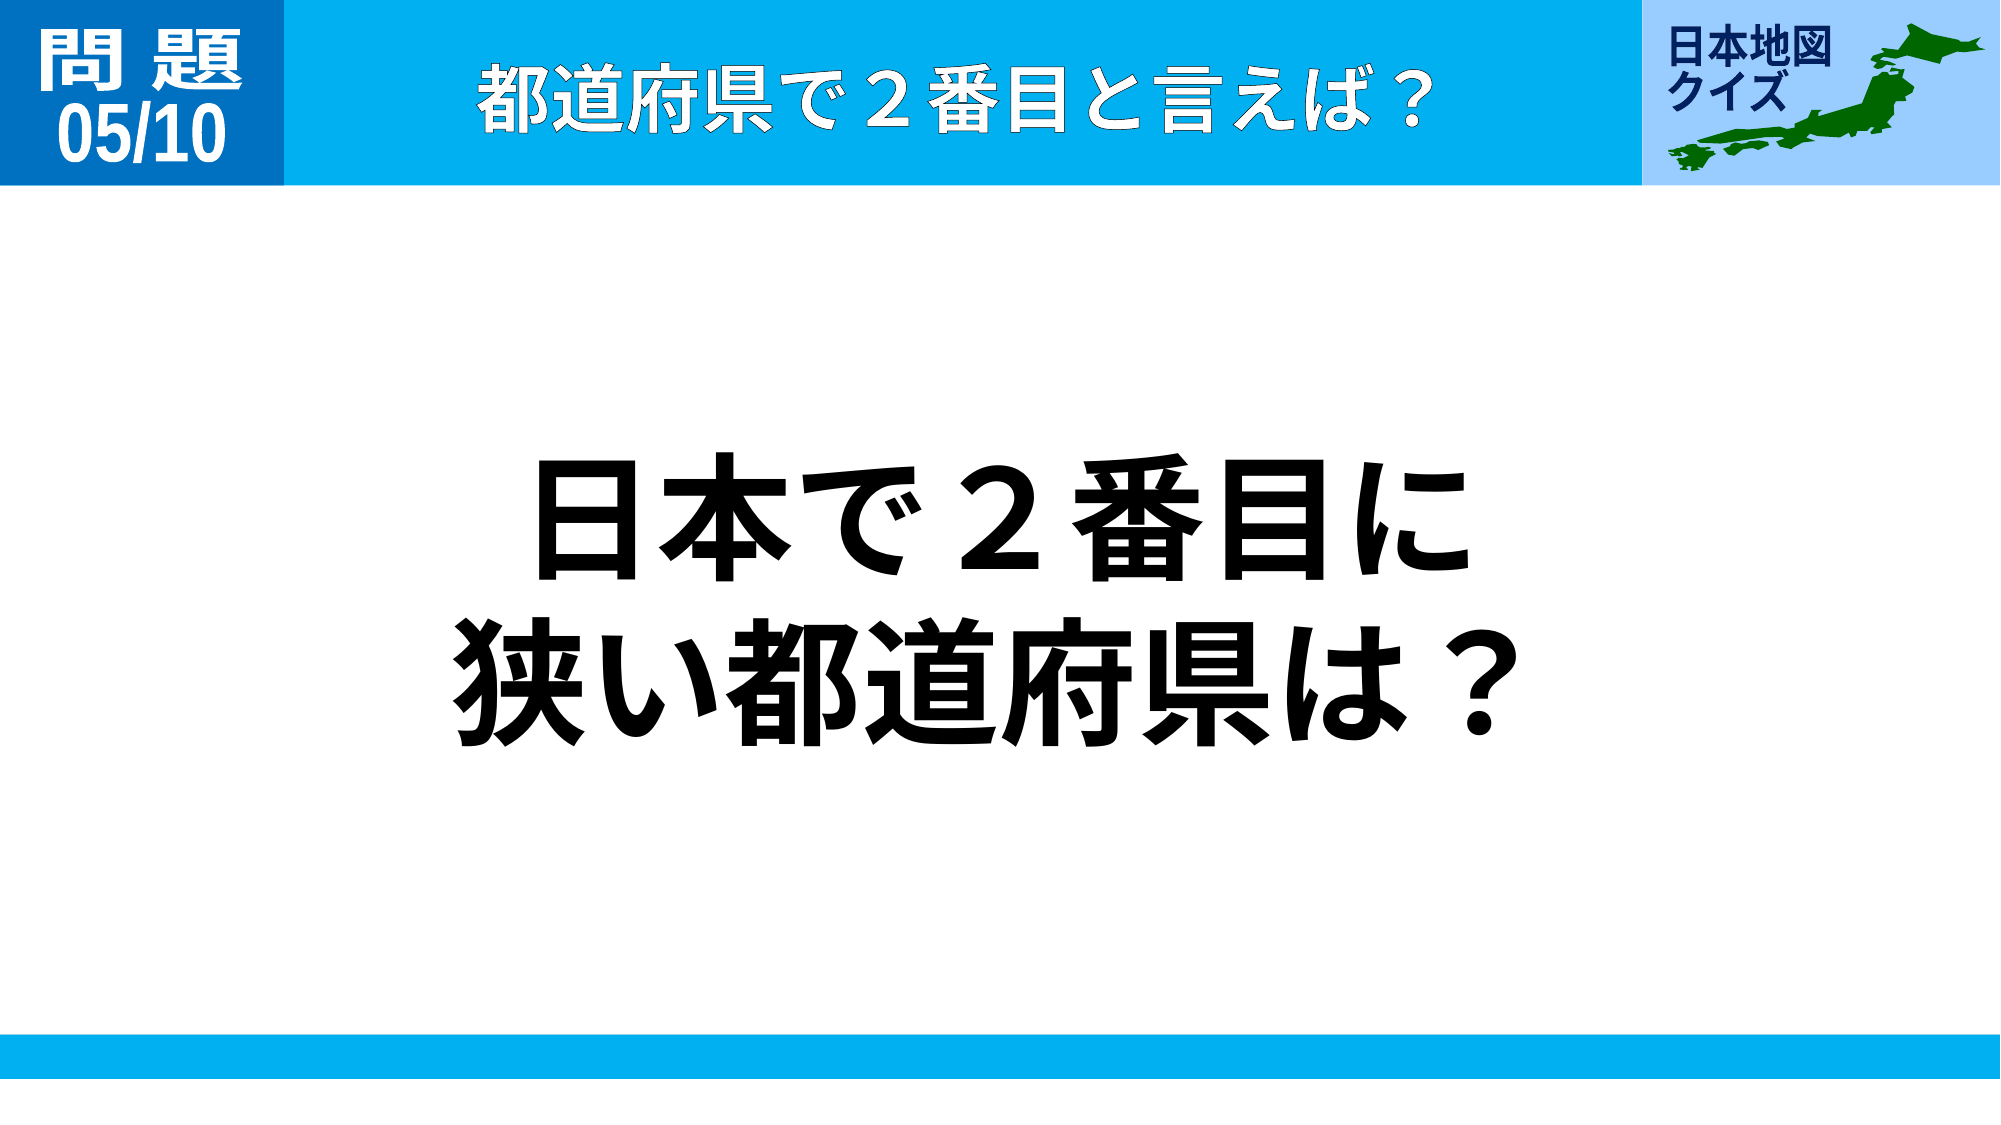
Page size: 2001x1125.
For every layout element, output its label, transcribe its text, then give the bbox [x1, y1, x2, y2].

text_box 日本で２番目に 狭い都道府県は？ [435, 424, 1565, 770]
text_box [0, 1034, 2000, 1079]
